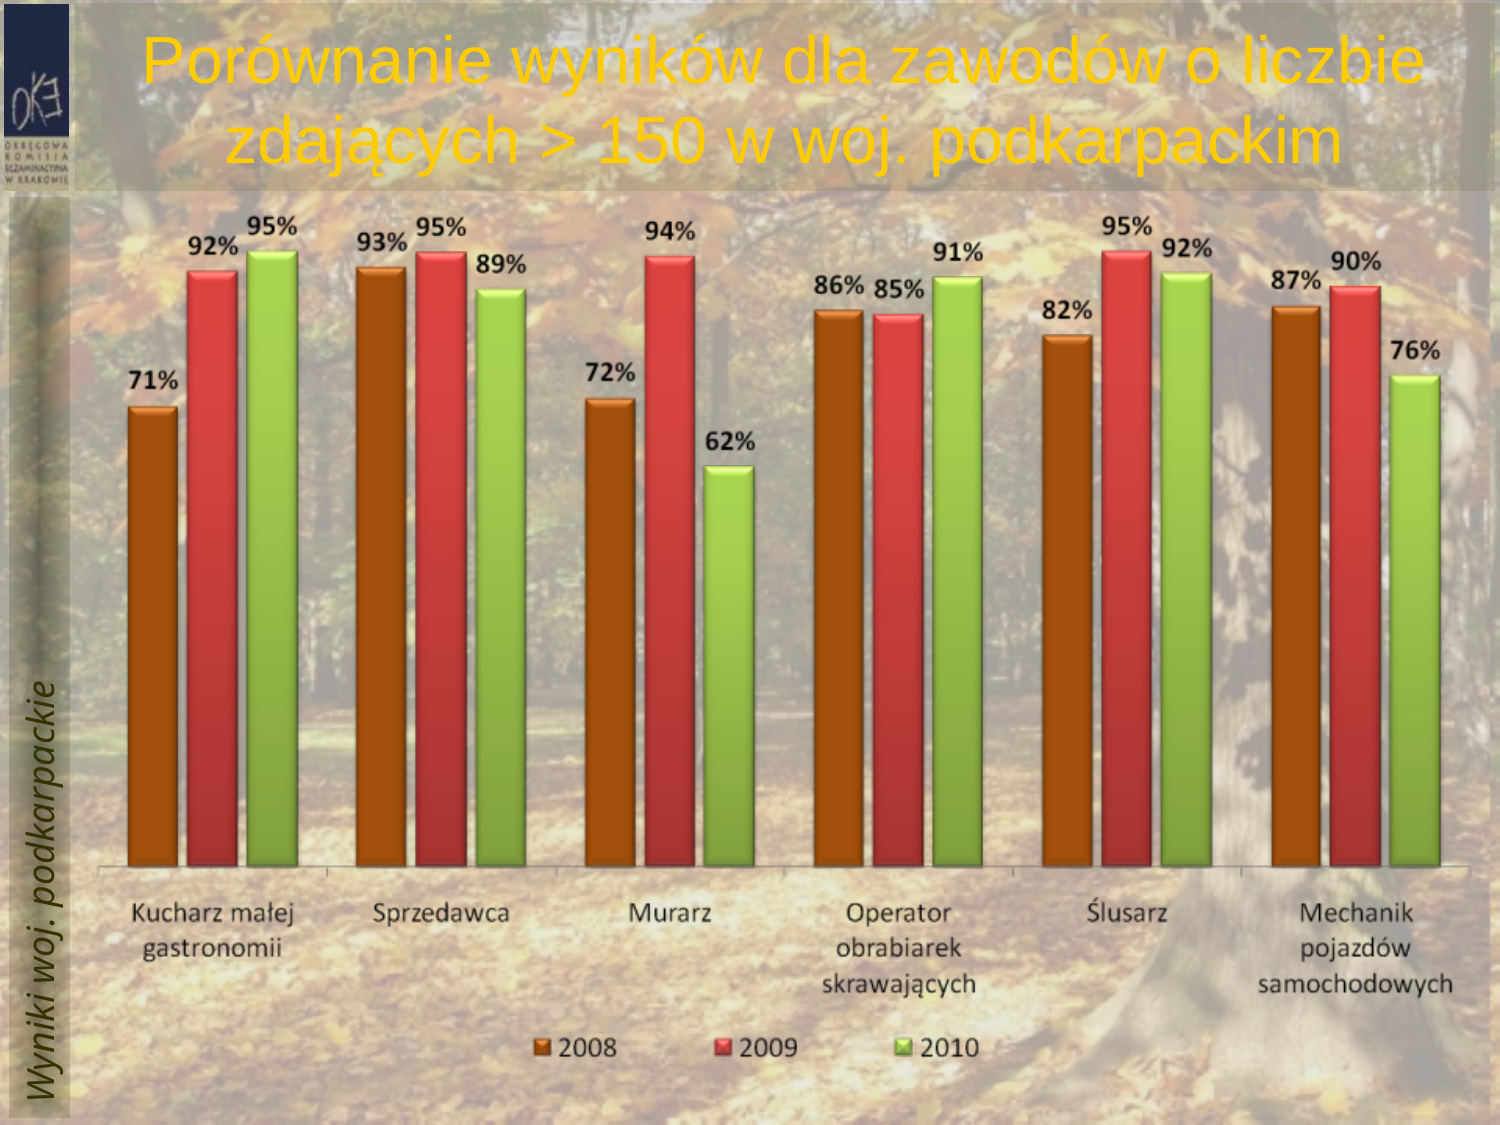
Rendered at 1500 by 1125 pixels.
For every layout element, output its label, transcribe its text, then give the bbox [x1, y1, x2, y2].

text_box Wyniki woj. podkarpackie [9, 197, 70, 1118]
picture [74, 196, 1495, 1085]
title Porównanie wyników dla zawodów o liczbie zdających > 150 w woj. podkarpackim [74, 3, 1495, 192]
